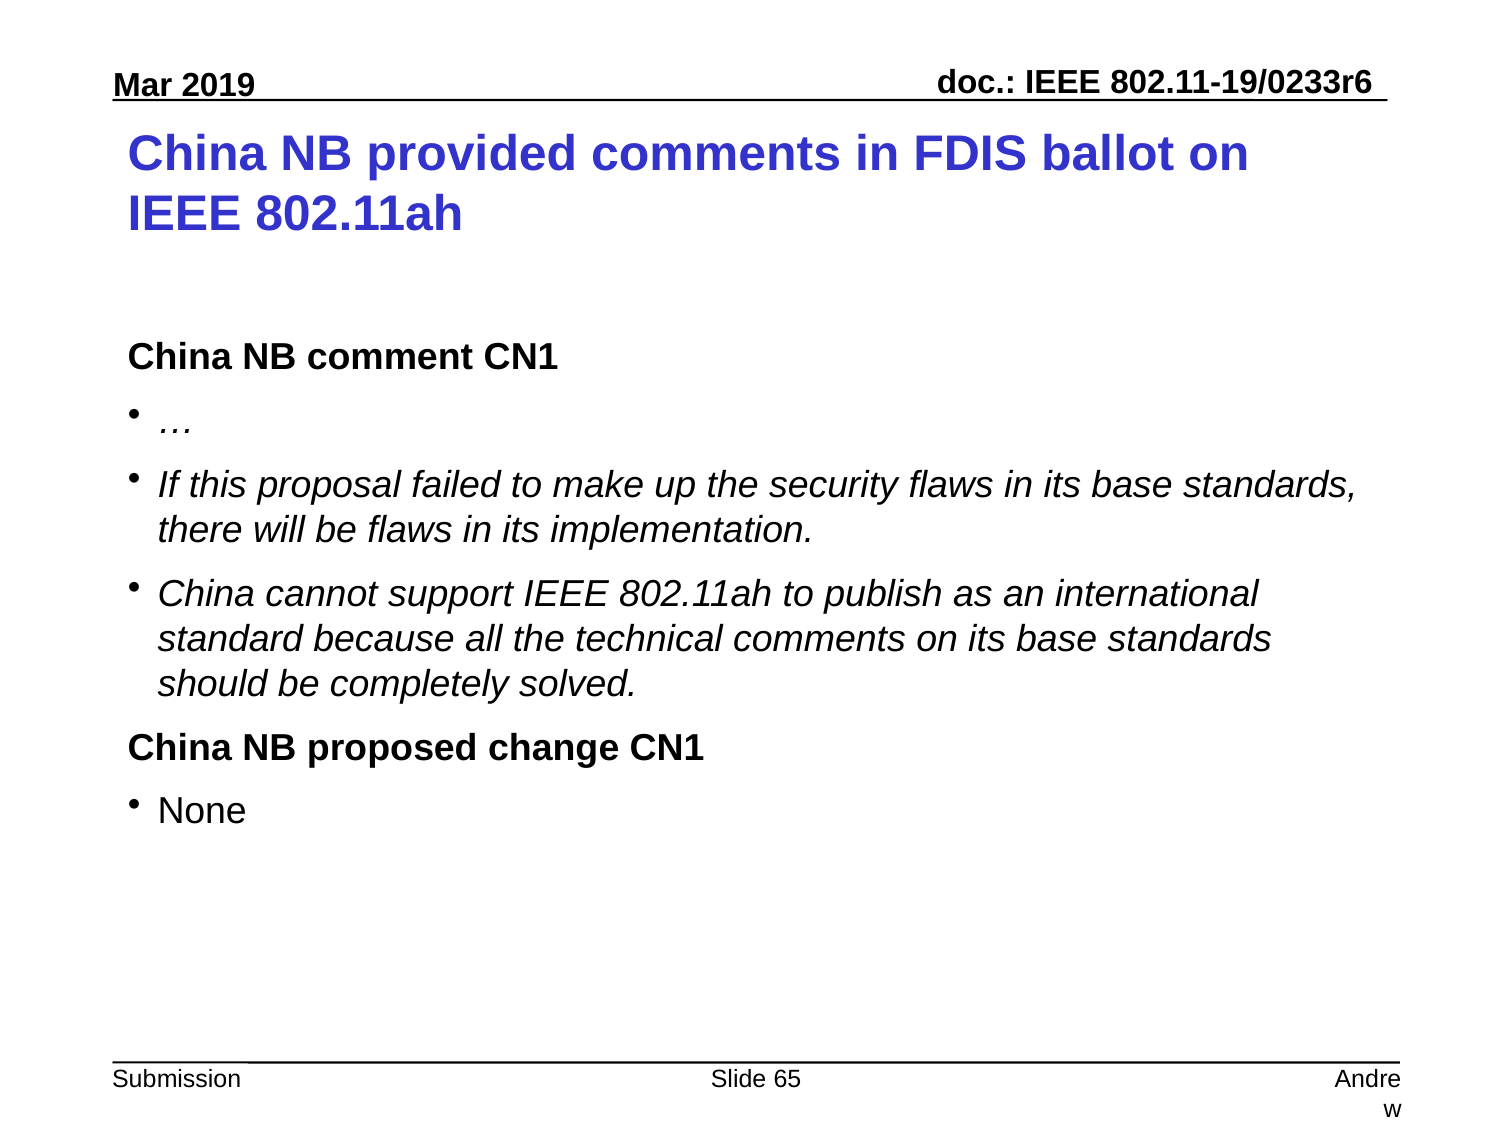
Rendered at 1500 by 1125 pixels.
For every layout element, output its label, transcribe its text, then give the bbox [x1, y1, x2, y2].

list China NB comment CN1 … If this proposal failed to make up the security flaws in its base standards, there will be flaws in its implementation. China cannot support IEEE 802.11ah to publish as an international standard because all the technical comments on its base standards should be completely solved. China NB proposed change CN1 None [112, 324, 1388, 1000]
slide_number Slide 65 [709, 1061, 803, 1093]
title China NB provided comments in FDIS ballot on IEEE 802.11ah [112, 112, 1388, 288]
footer Andrew Myles, Cisco [1320, 1061, 1402, 1093]
